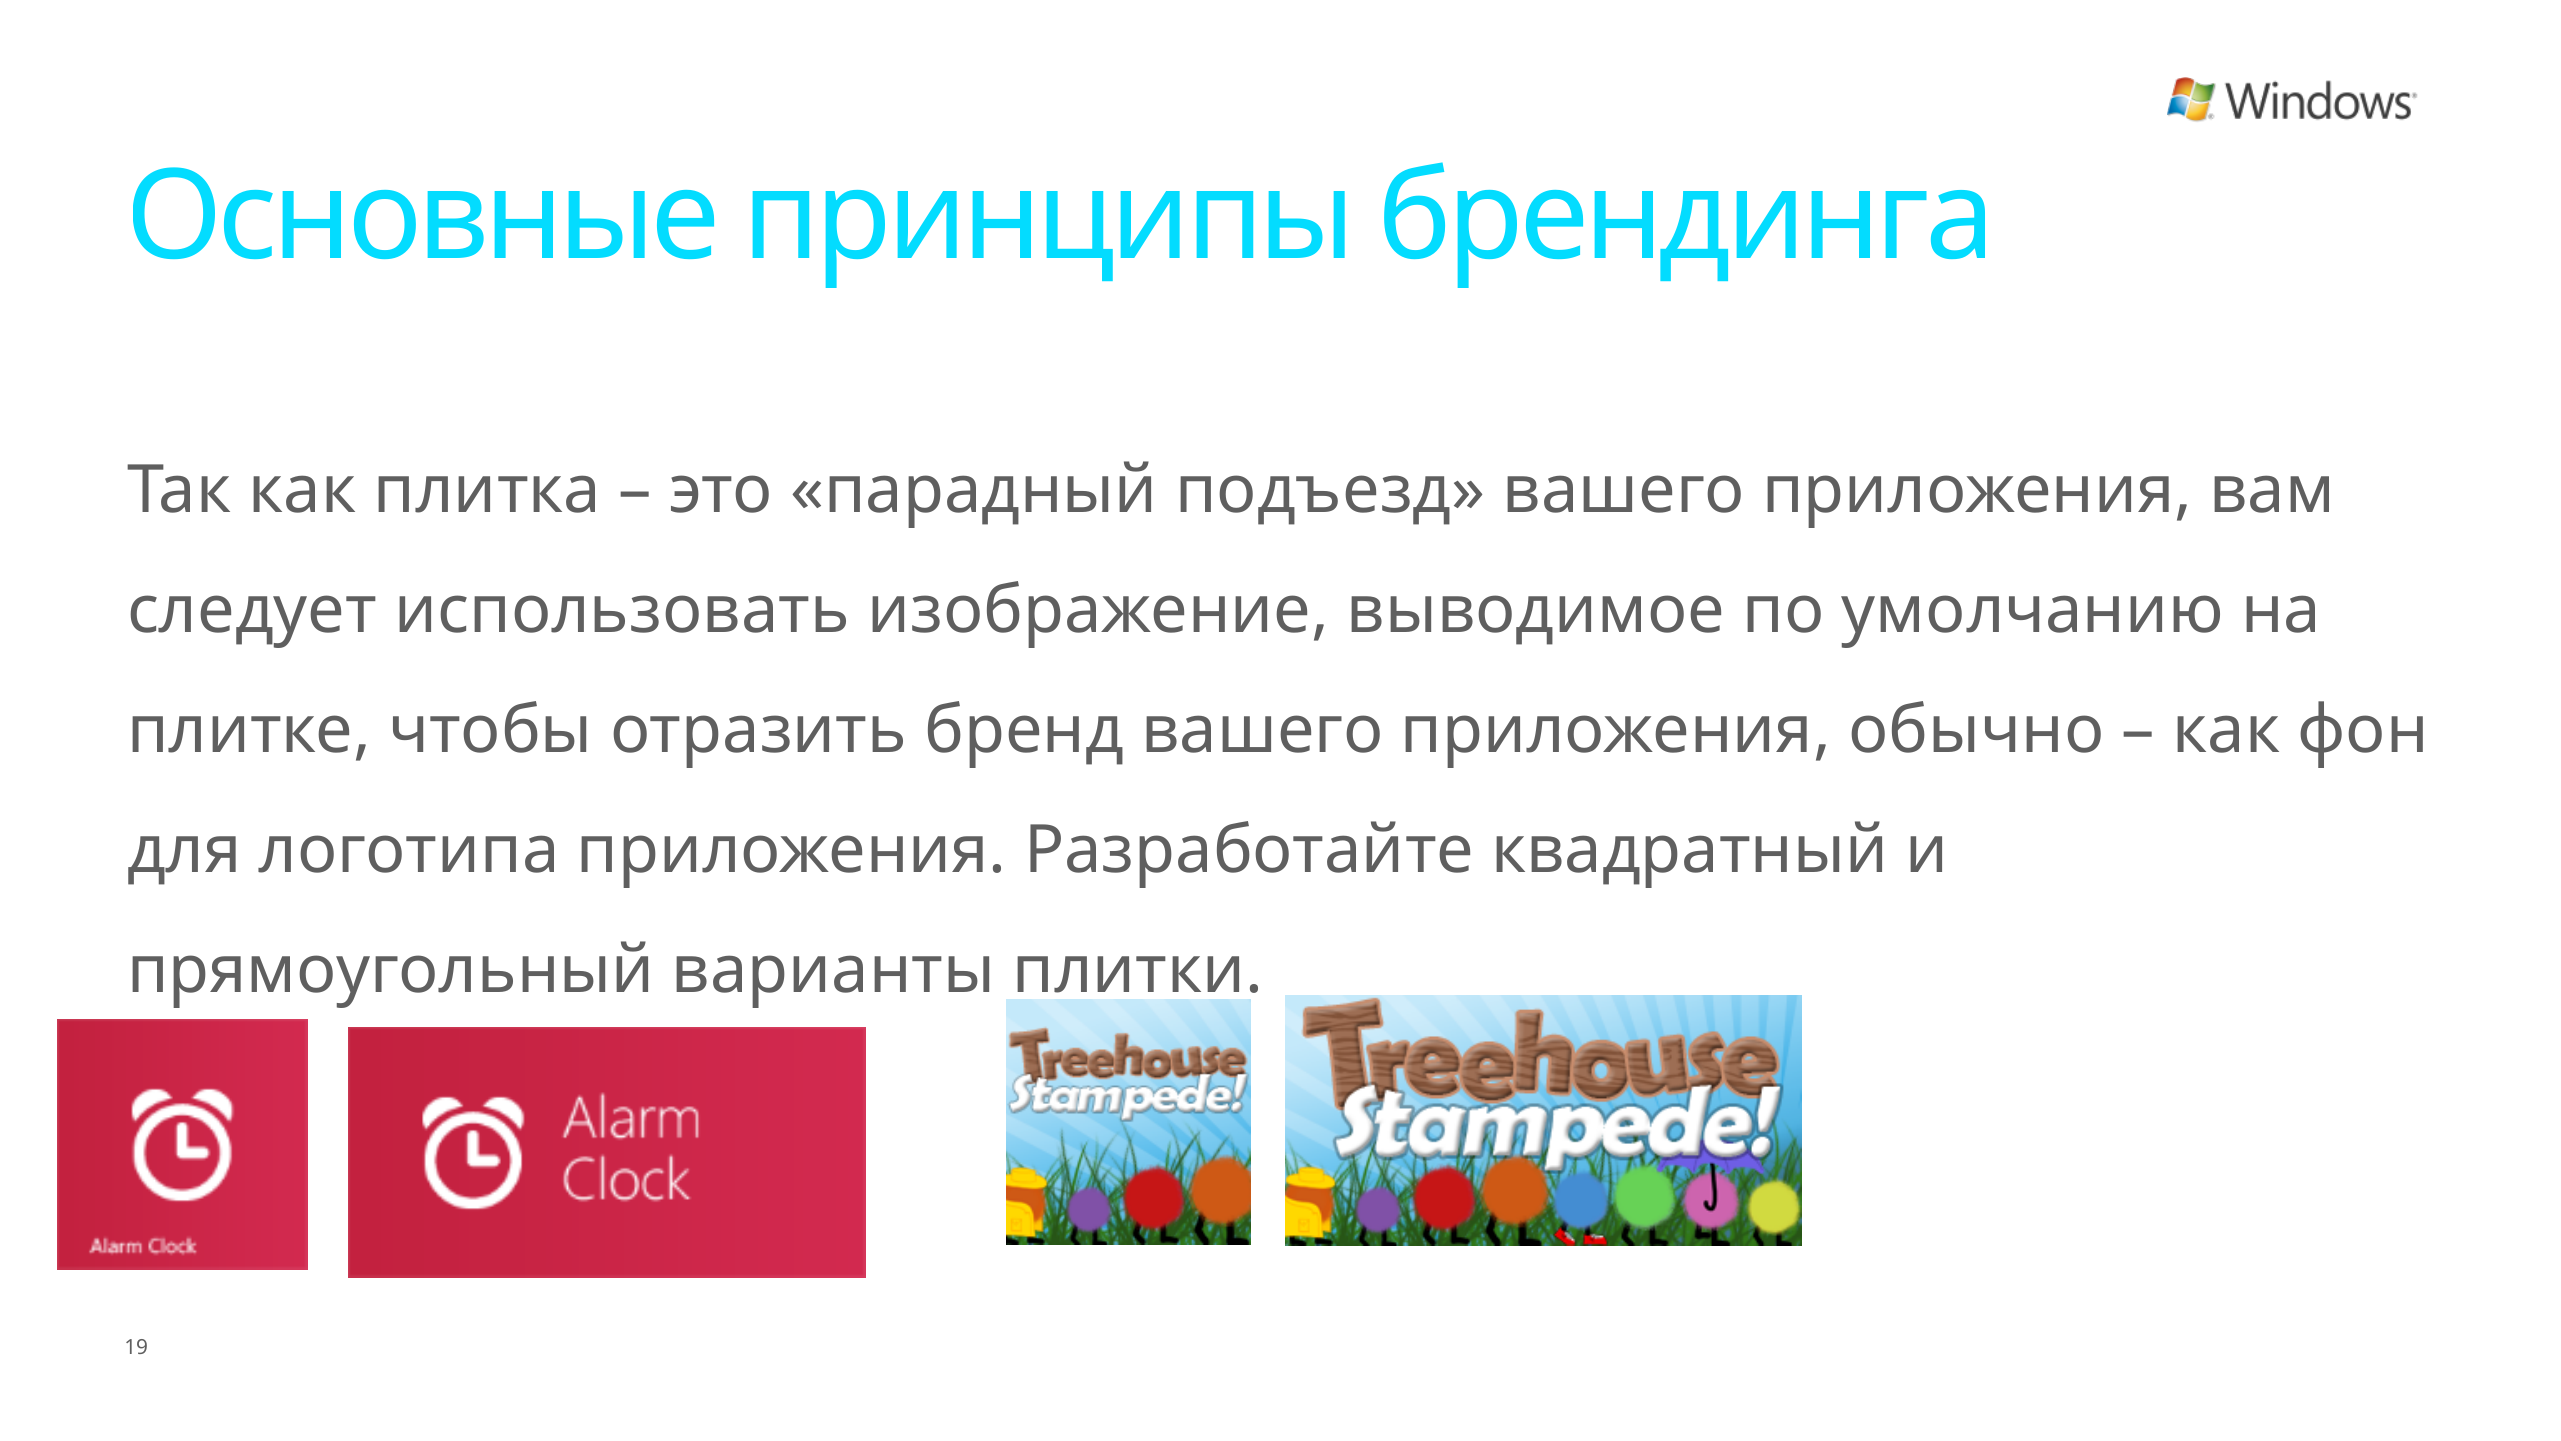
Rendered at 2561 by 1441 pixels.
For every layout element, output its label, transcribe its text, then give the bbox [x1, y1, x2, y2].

title Основные принципы брендинга [125, 48, 2468, 286]
picture [1284, 995, 1802, 1247]
picture [57, 1019, 308, 1270]
list Так как плитка – это «парадный подъезд» вашего приложения, вам следует использовать изображение, выводимое по умолчанию на плитке, чтобы отразить бренд вашего приложения, обычно – как фон для логотипа приложения. Разработайте квадратный и прямоугольный варианты плитки. [127, 405, 2470, 891]
picture [348, 1027, 866, 1278]
picture [1005, 999, 1251, 1245]
